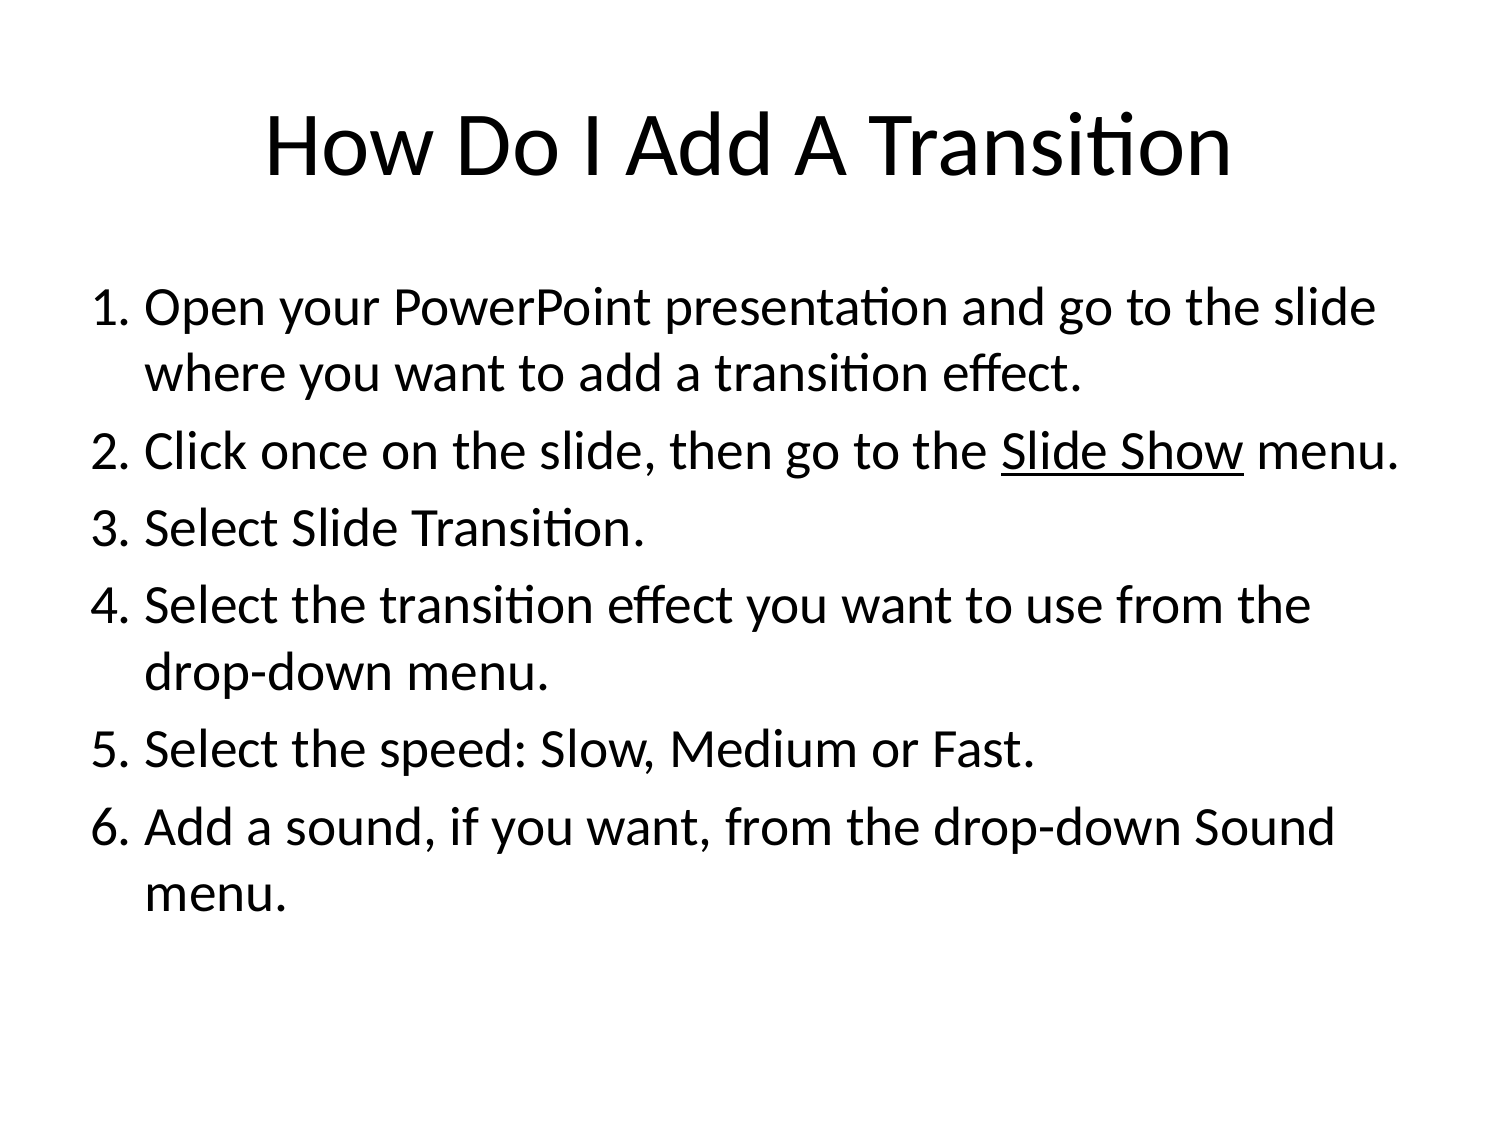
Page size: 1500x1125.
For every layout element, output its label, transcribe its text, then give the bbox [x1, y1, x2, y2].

list 1. Open your PowerPoint presentation and go to the slide where you want to add a transition effect. 2. Click once on the slide, then go to the Slide Show menu. 3. Select Slide Transition. 4. Select the transition effect you want to use from the drop-down menu. 5. Select the speed: Slow, Medium or Fast. 6. Add a sound, if you want, from the drop-down Sound menu. [75, 262, 1425, 1005]
title How Do I Add A Transition [75, 45, 1425, 233]
